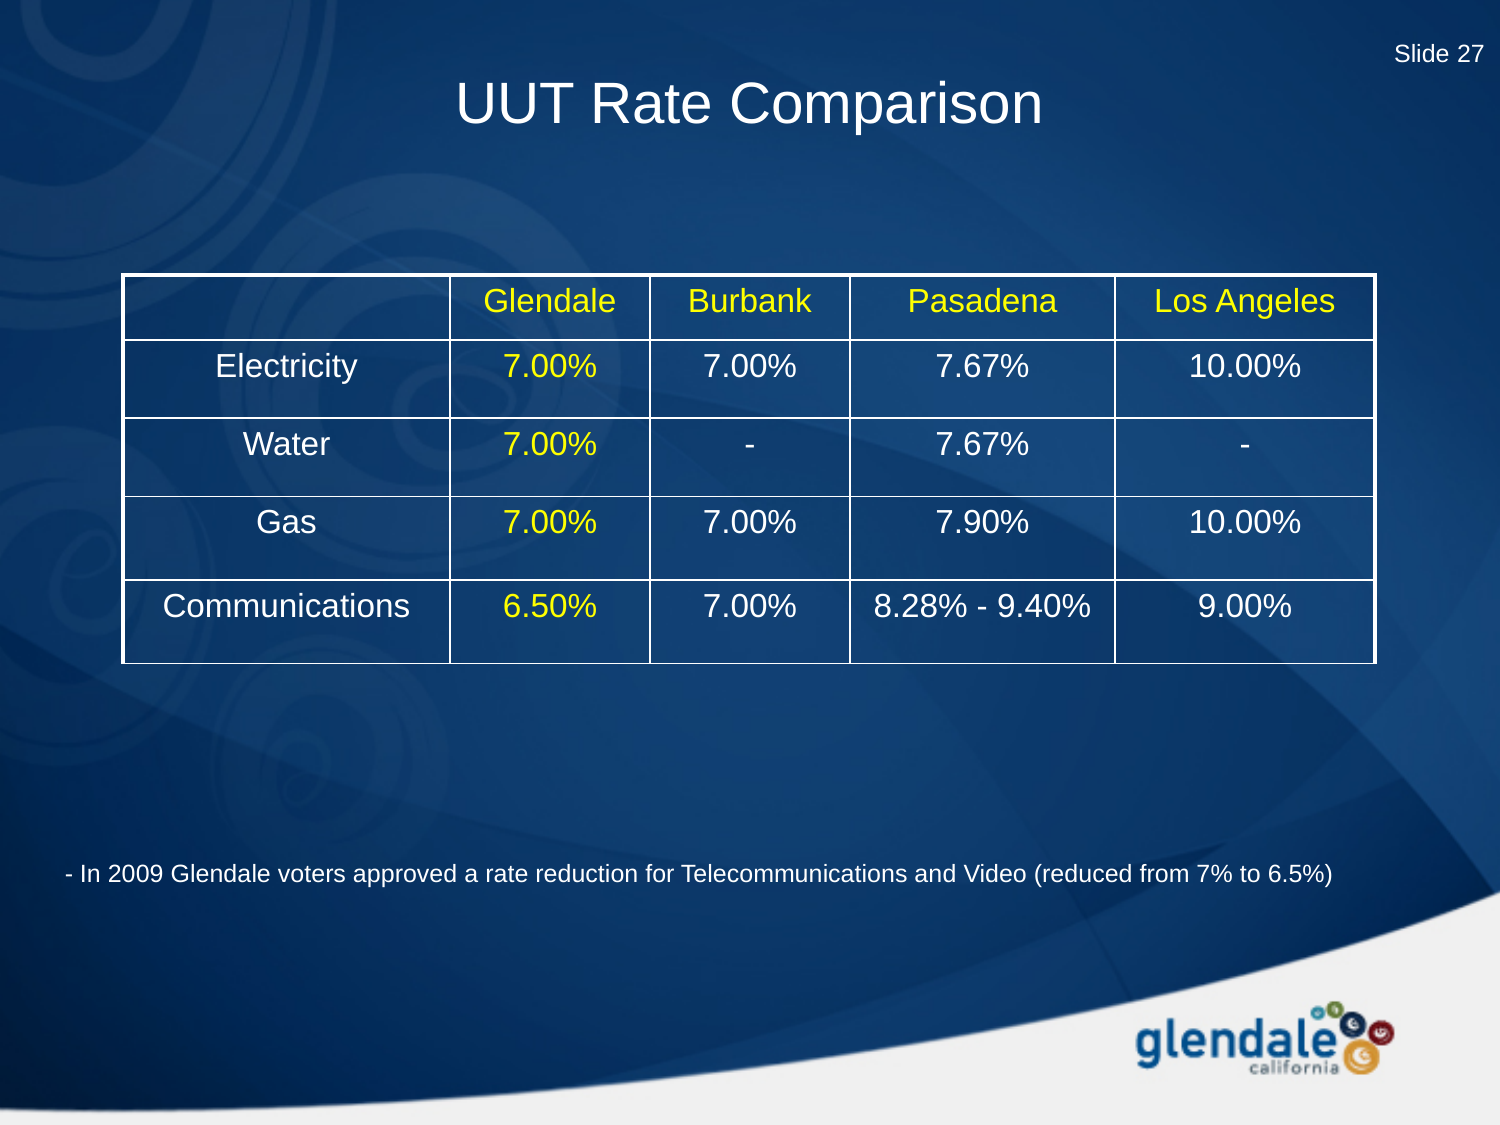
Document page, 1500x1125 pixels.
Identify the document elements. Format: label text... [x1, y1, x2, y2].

table_cell Water [125, 419, 449, 496]
table_header Los Angeles [1116, 277, 1373, 339]
table_cell 6.50% [451, 581, 649, 663]
table_cell 7.00% [451, 497, 649, 579]
table_header Burbank [651, 277, 849, 339]
text_box UUT Rate Comparison [74, 24, 1425, 175]
table_cell 7.90% [851, 497, 1114, 579]
table_cell 10.00% [1116, 341, 1373, 417]
table_cell 9.00% [1116, 581, 1373, 663]
table_cell 7.00% [451, 419, 649, 496]
table_cell Electricity [125, 341, 449, 417]
table_header Glendale [451, 277, 649, 339]
text_box - In 2009 Glendale voters approved a rate reduction for Telecommunications and Video (reduced from 7% to 6.5%) [50, 849, 1425, 895]
table_cell 10.00% [1116, 497, 1373, 579]
table_cell - [1116, 419, 1373, 496]
table_cell - [651, 419, 849, 496]
slide_number Slide 27 [1149, 0, 1500, 75]
table_cell 7.00% [651, 341, 849, 417]
table_cell Gas [125, 497, 449, 579]
table_cell 7.00% [651, 581, 849, 663]
table_header [125, 277, 449, 339]
table_cell 7.00% [451, 341, 649, 417]
table_cell 7.00% [651, 497, 849, 579]
table_cell Communications [125, 581, 449, 663]
table_cell 8.28% - 9.40% [851, 581, 1114, 663]
table_cell 7.67% [851, 341, 1114, 417]
picture [0, 0, 1500, 1125]
table_header Pasadena [851, 277, 1114, 339]
table_cell 7.67% [851, 419, 1114, 496]
